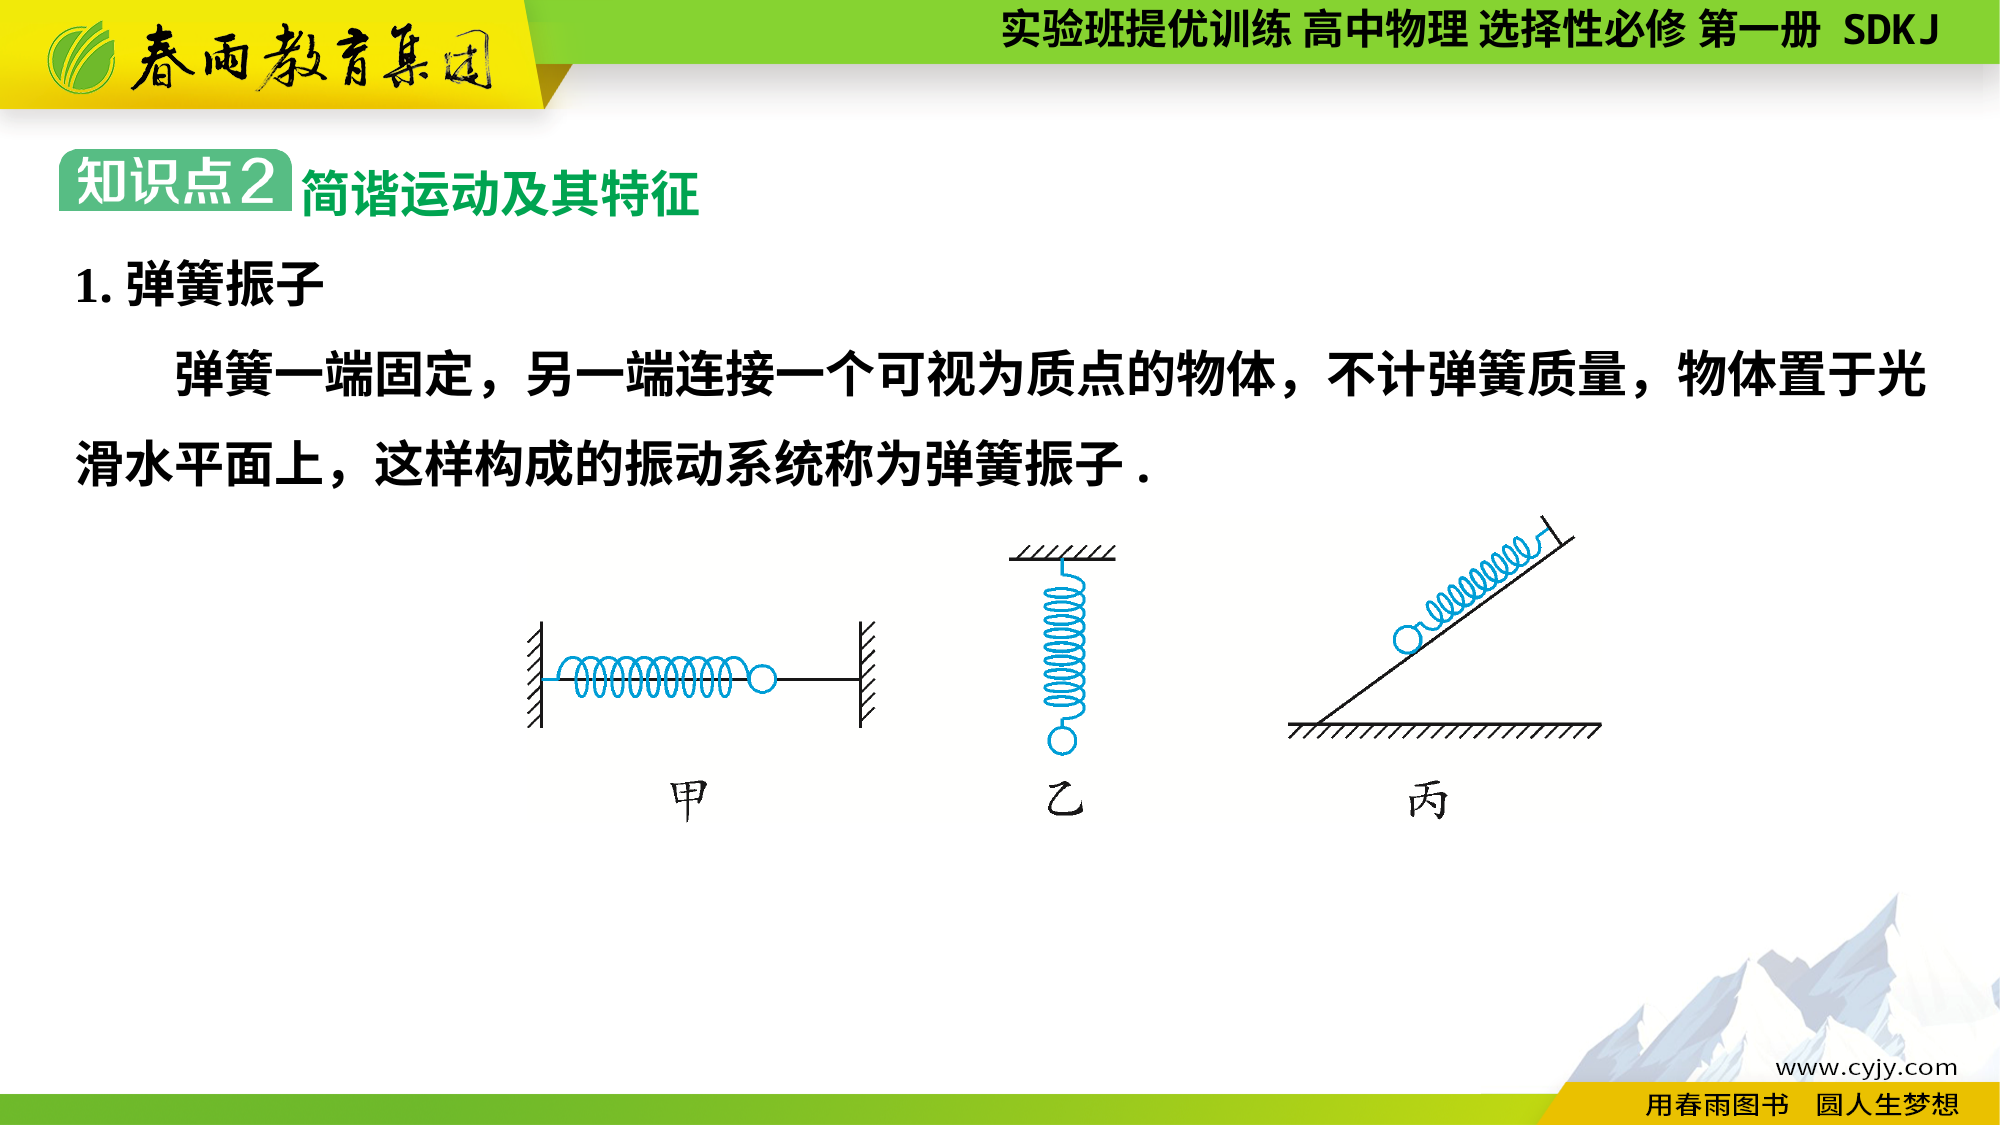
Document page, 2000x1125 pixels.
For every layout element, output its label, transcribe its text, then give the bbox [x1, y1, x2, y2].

picture [0, 0, 2000, 1125]
list 简谐运动及其特征 1.弹簧振子 弹簧一端固定，另一端连接一个可视为质点的物体，不计弹簧质量，物体置于光滑水平面上，这样构成的振动系统称为弹簧振子. [59, 125, 1944, 505]
